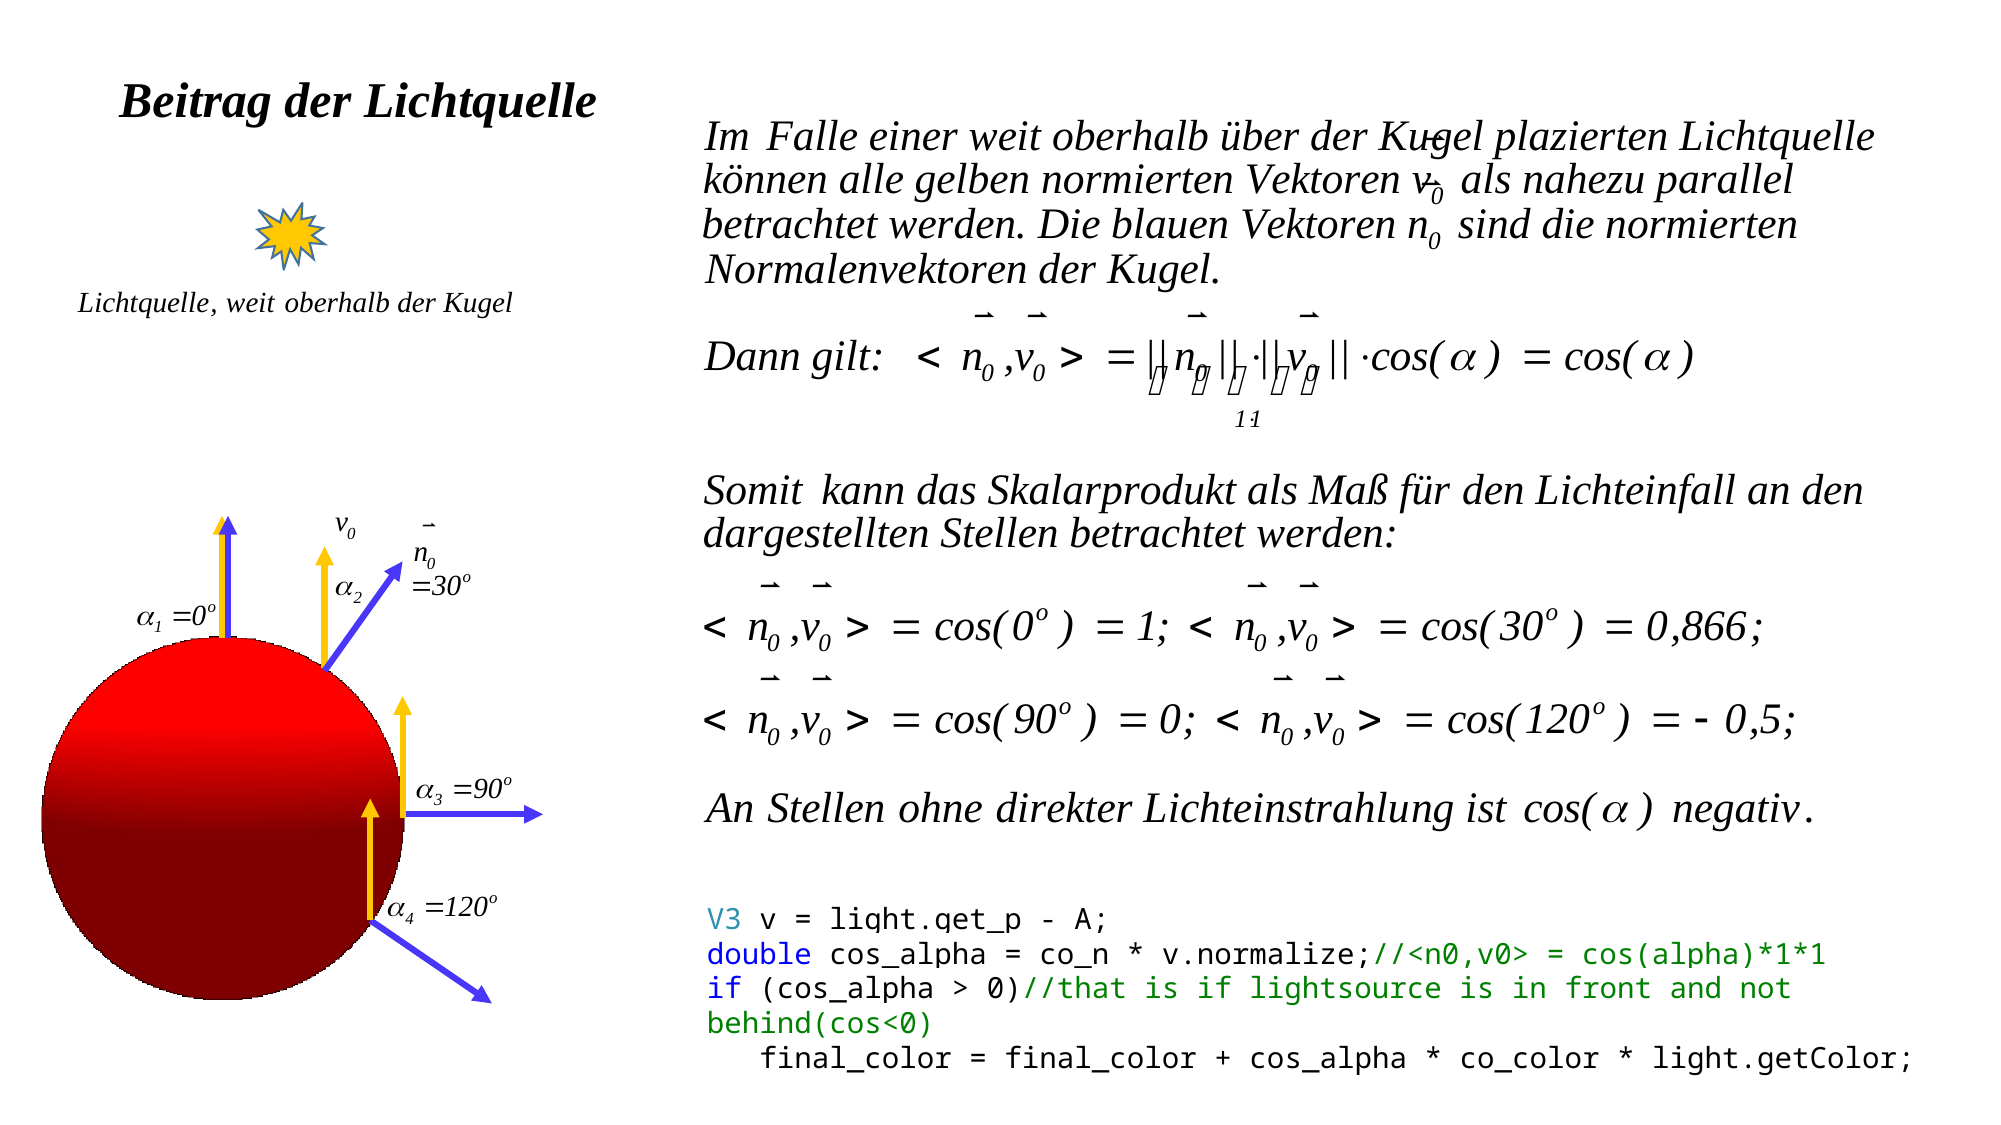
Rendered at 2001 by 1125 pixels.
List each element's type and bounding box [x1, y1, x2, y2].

text_box [21, 59, 1979, 1050]
